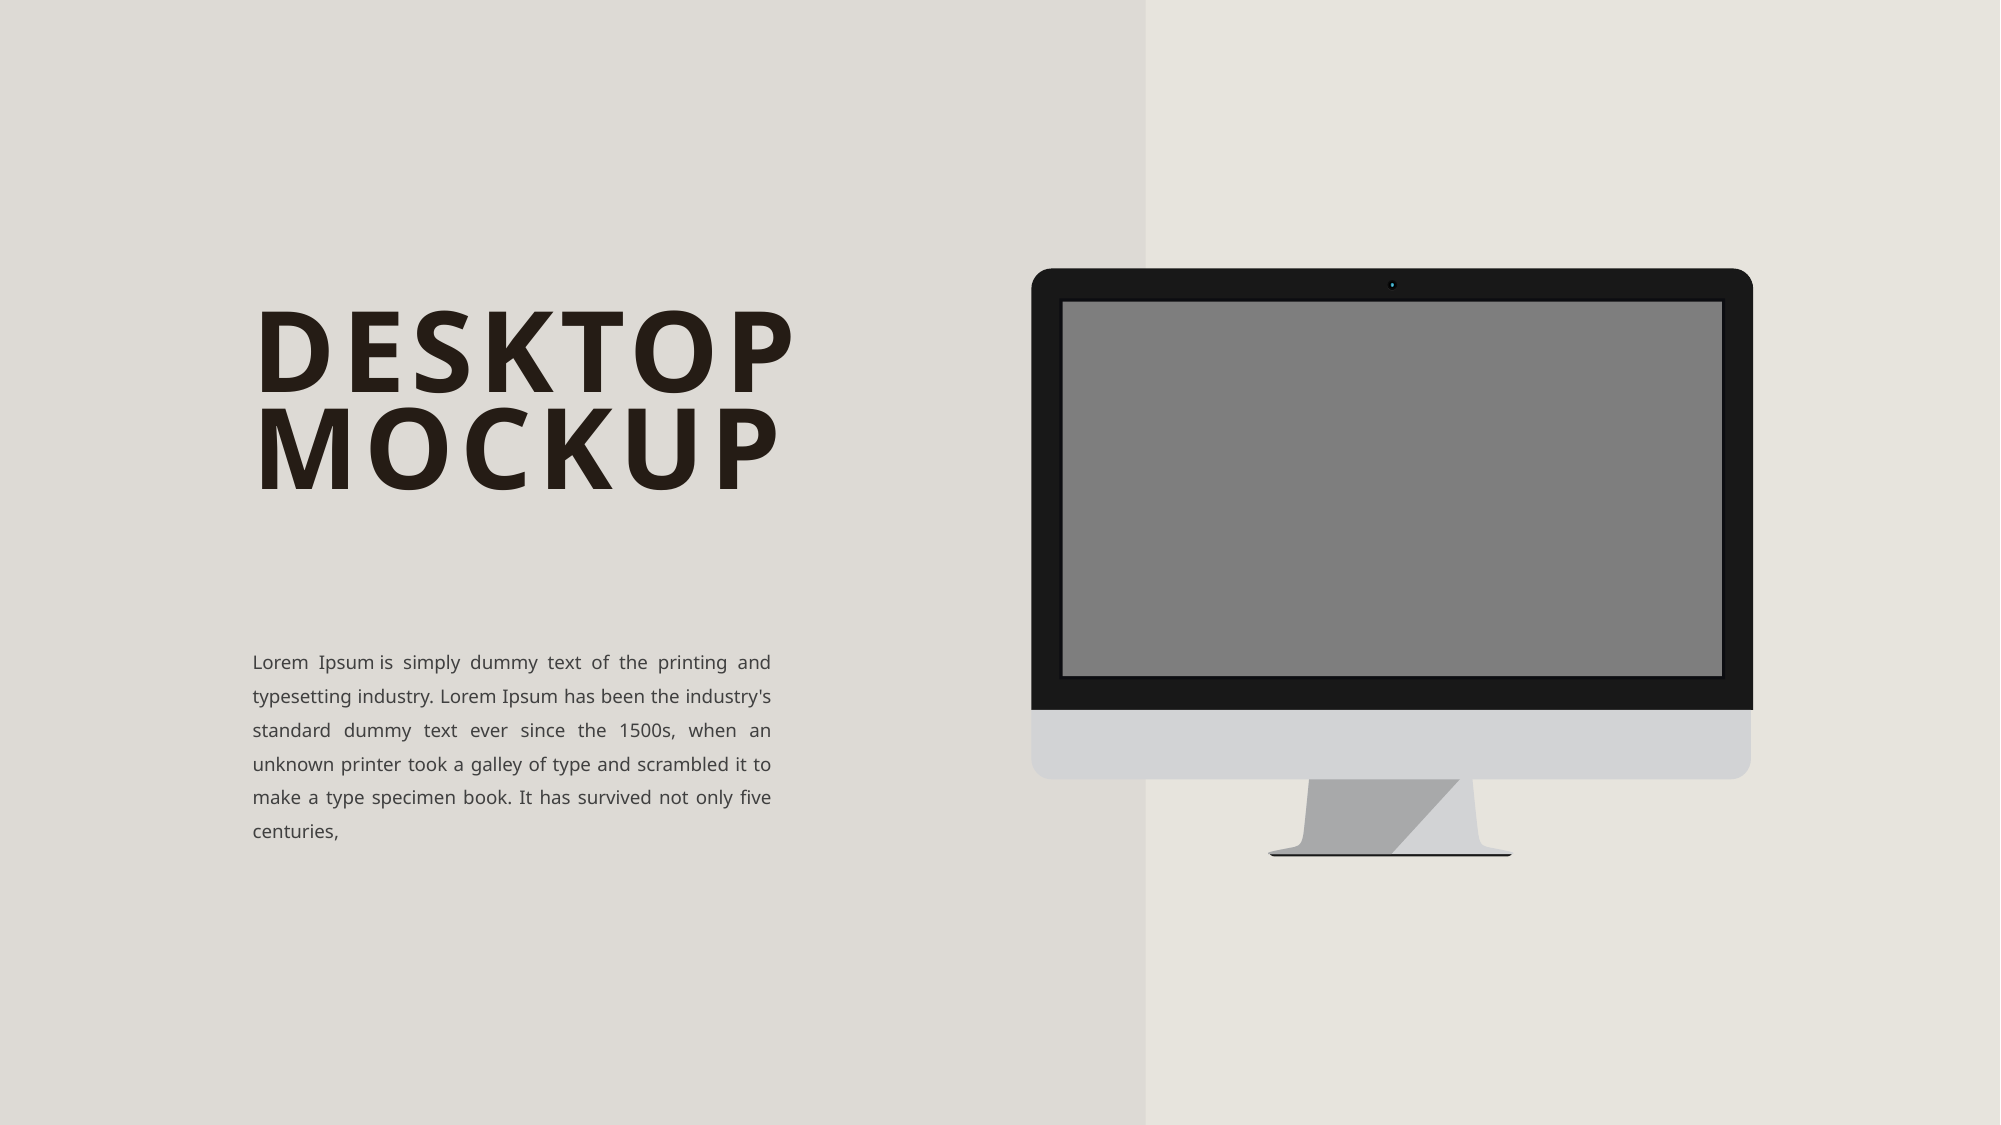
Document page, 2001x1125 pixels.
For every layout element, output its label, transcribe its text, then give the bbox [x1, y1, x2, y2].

text_box Lorem Ipsum is simply dummy text of the printing and typesetting industry. Lorem Ipsum has been the industry's standard dummy text ever since the 1500s, when an unknown printer took a galley of type and scrambled it to make a type specimen book. It has survived not only five centuries, [237, 632, 786, 850]
text_box DESKTOP [237, 256, 1299, 353]
text_box MOCKUP [237, 353, 1058, 536]
picture [1058, 299, 1725, 680]
